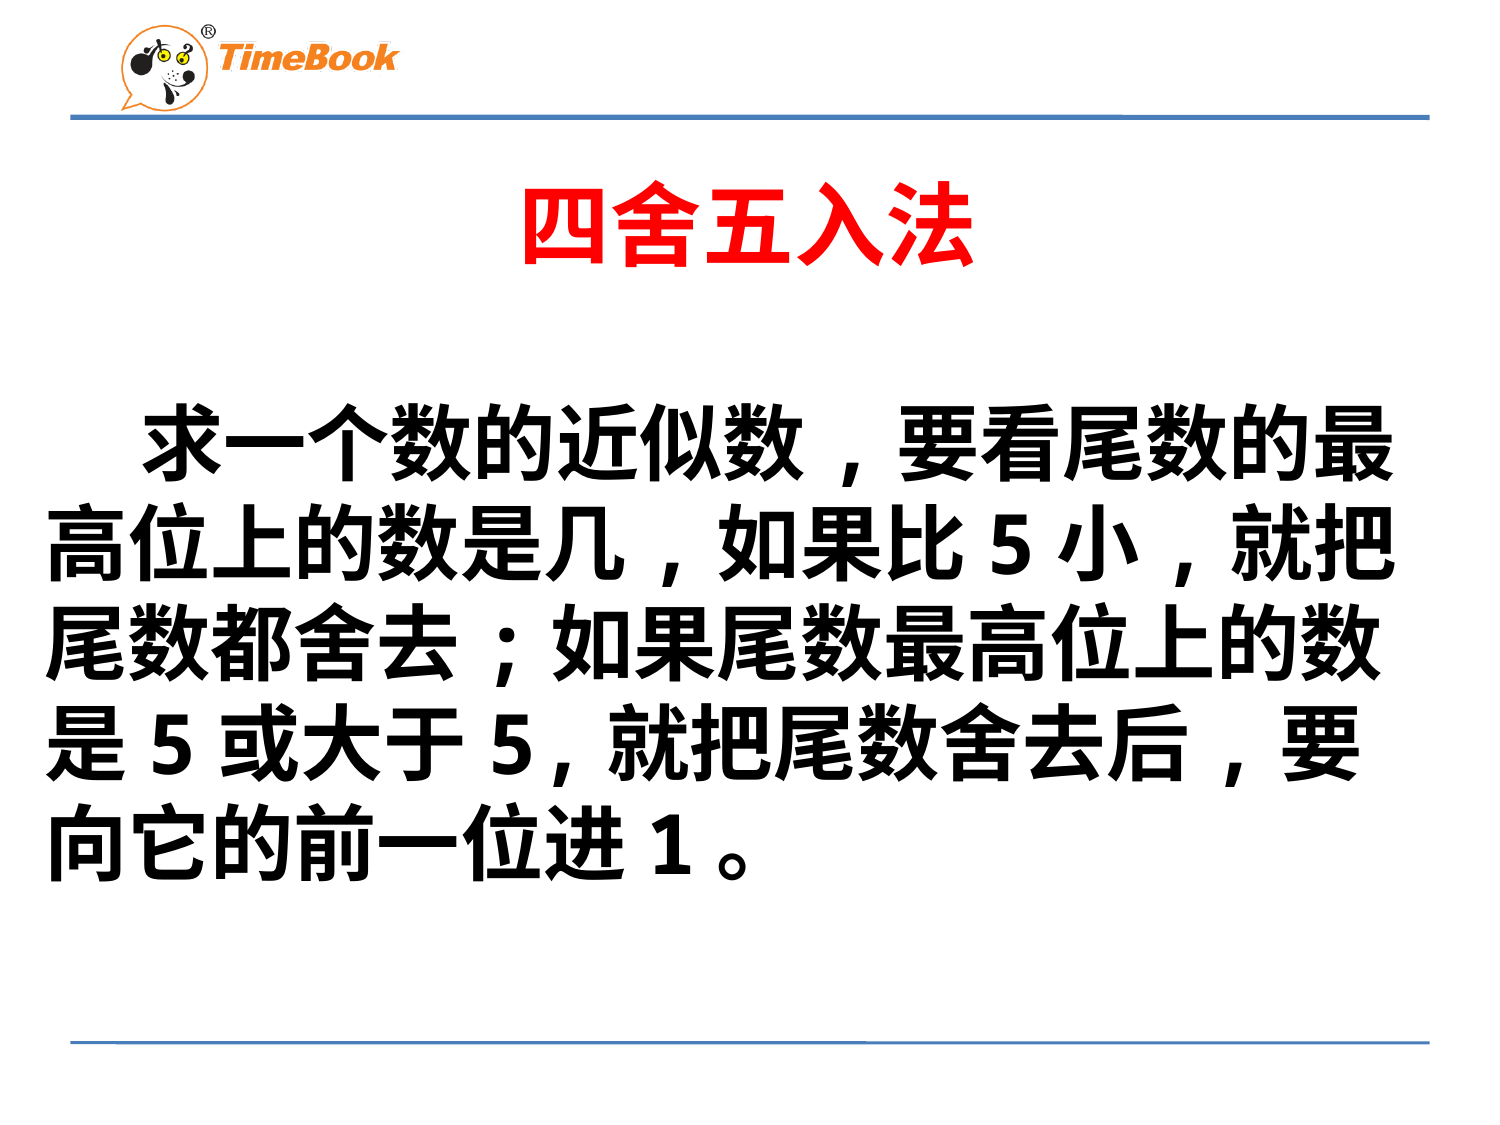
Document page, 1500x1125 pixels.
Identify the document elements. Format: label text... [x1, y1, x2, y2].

text_box 四舍五入法 [504, 160, 993, 286]
picture [118, 22, 408, 113]
text_box [348, 574, 407, 649]
text_box 求一个数的近似数,要看尾数的最高位上的数是几,如果比5小,就把尾数都舍去;如果尾数最高位上的数是5或大于5,就把尾数舍去后,要向它的前一位进1。 [29, 383, 1447, 899]
